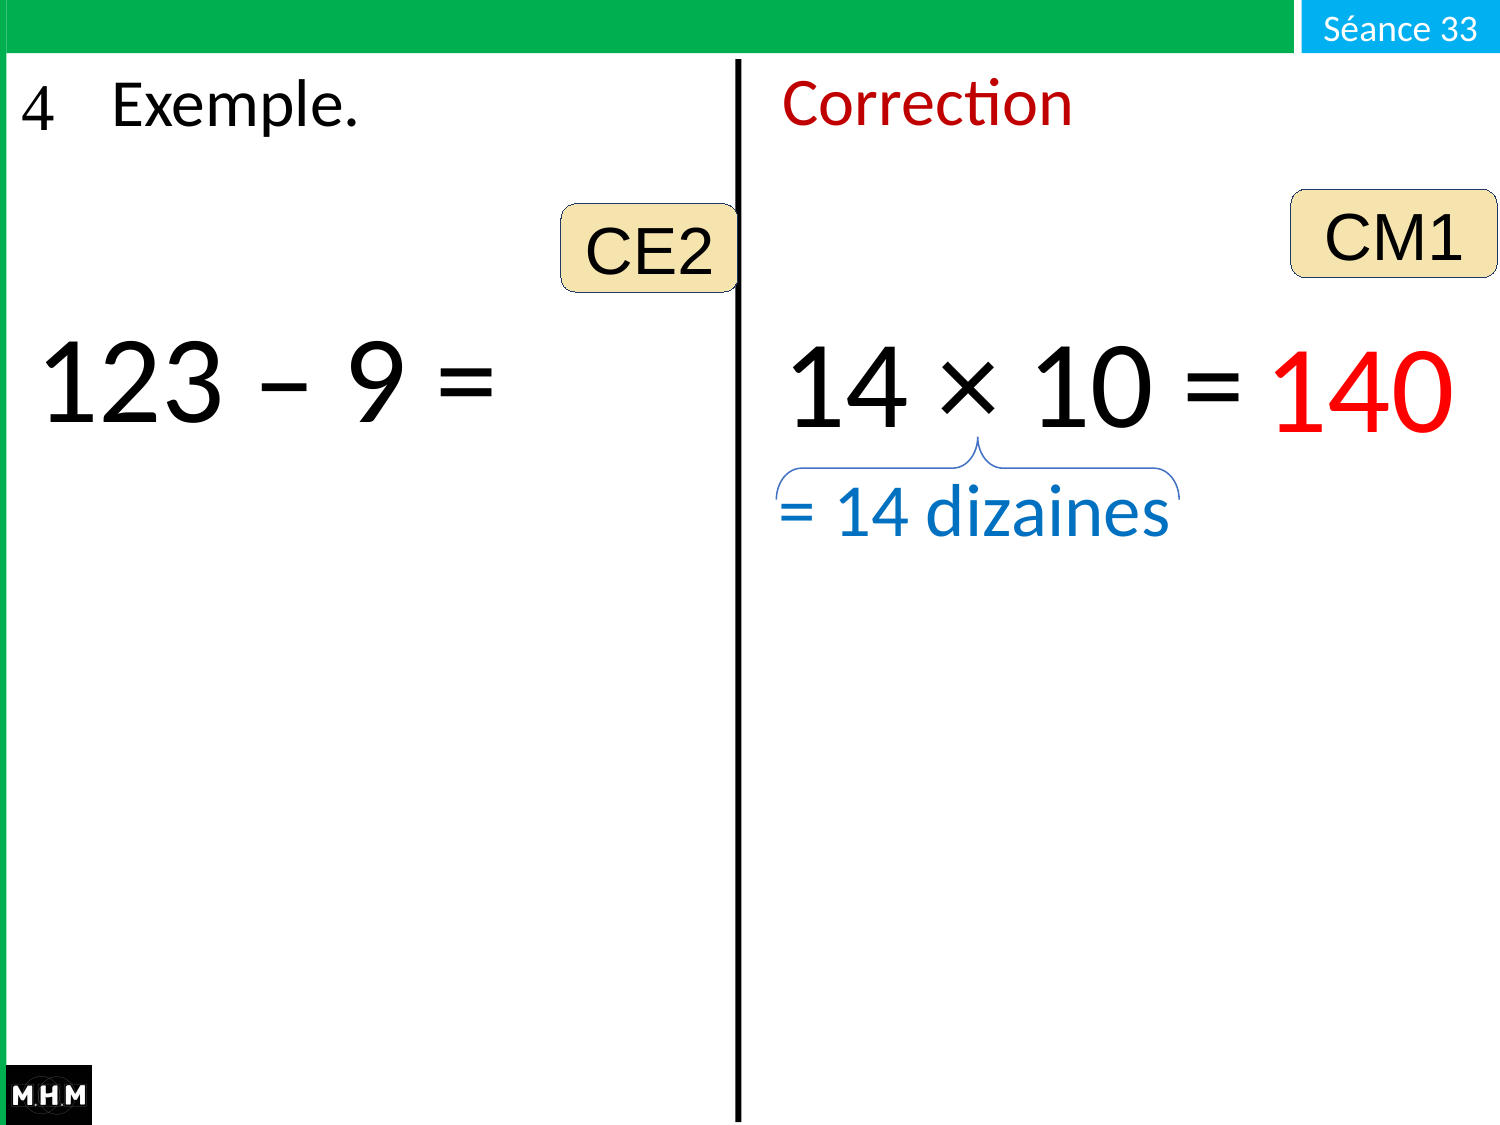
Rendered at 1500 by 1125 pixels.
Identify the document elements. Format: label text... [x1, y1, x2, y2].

text_box 123 – 9 = [20, 290, 528, 456]
text_box CM1 [1290, 189, 1498, 278]
picture [6, 1065, 92, 1125]
text_box Correction [767, 59, 1121, 148]
text_box = 14 dizaines [764, 453, 1194, 559]
text_box CE2 [560, 203, 738, 293]
title Exemple. [96, 60, 401, 149]
text_box 140 [1245, 299, 1474, 465]
text_box [775, 436, 1180, 500]
text_box 14 × 10 = [767, 295, 1275, 460]
